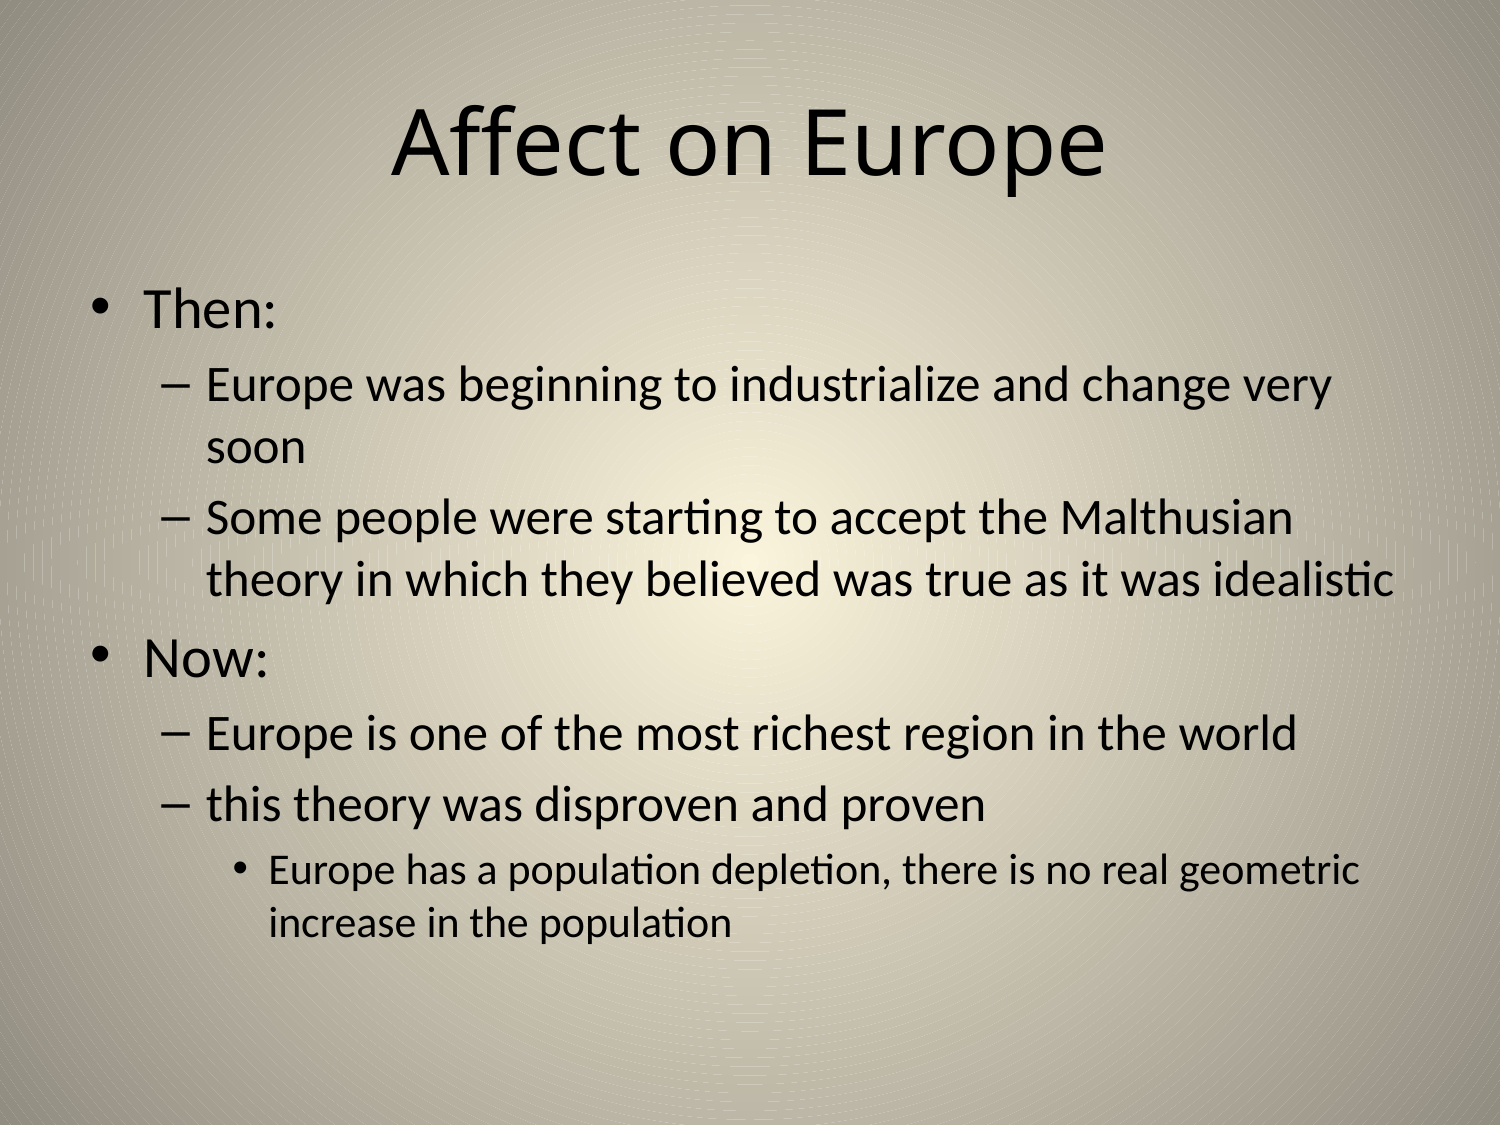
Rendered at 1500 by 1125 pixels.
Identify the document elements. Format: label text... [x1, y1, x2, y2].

list Then: Europe was beginning to industrialize and change very soon Some people were starting to accept the Malthusian theory in which they believed was true as it was idealistic Now: Europe is one of the most richest region in the world this theory was disproven and proven Europe has a population depletion, there is no real geometric increase in the population [75, 262, 1425, 1005]
title Affect on Europe [75, 45, 1425, 233]
